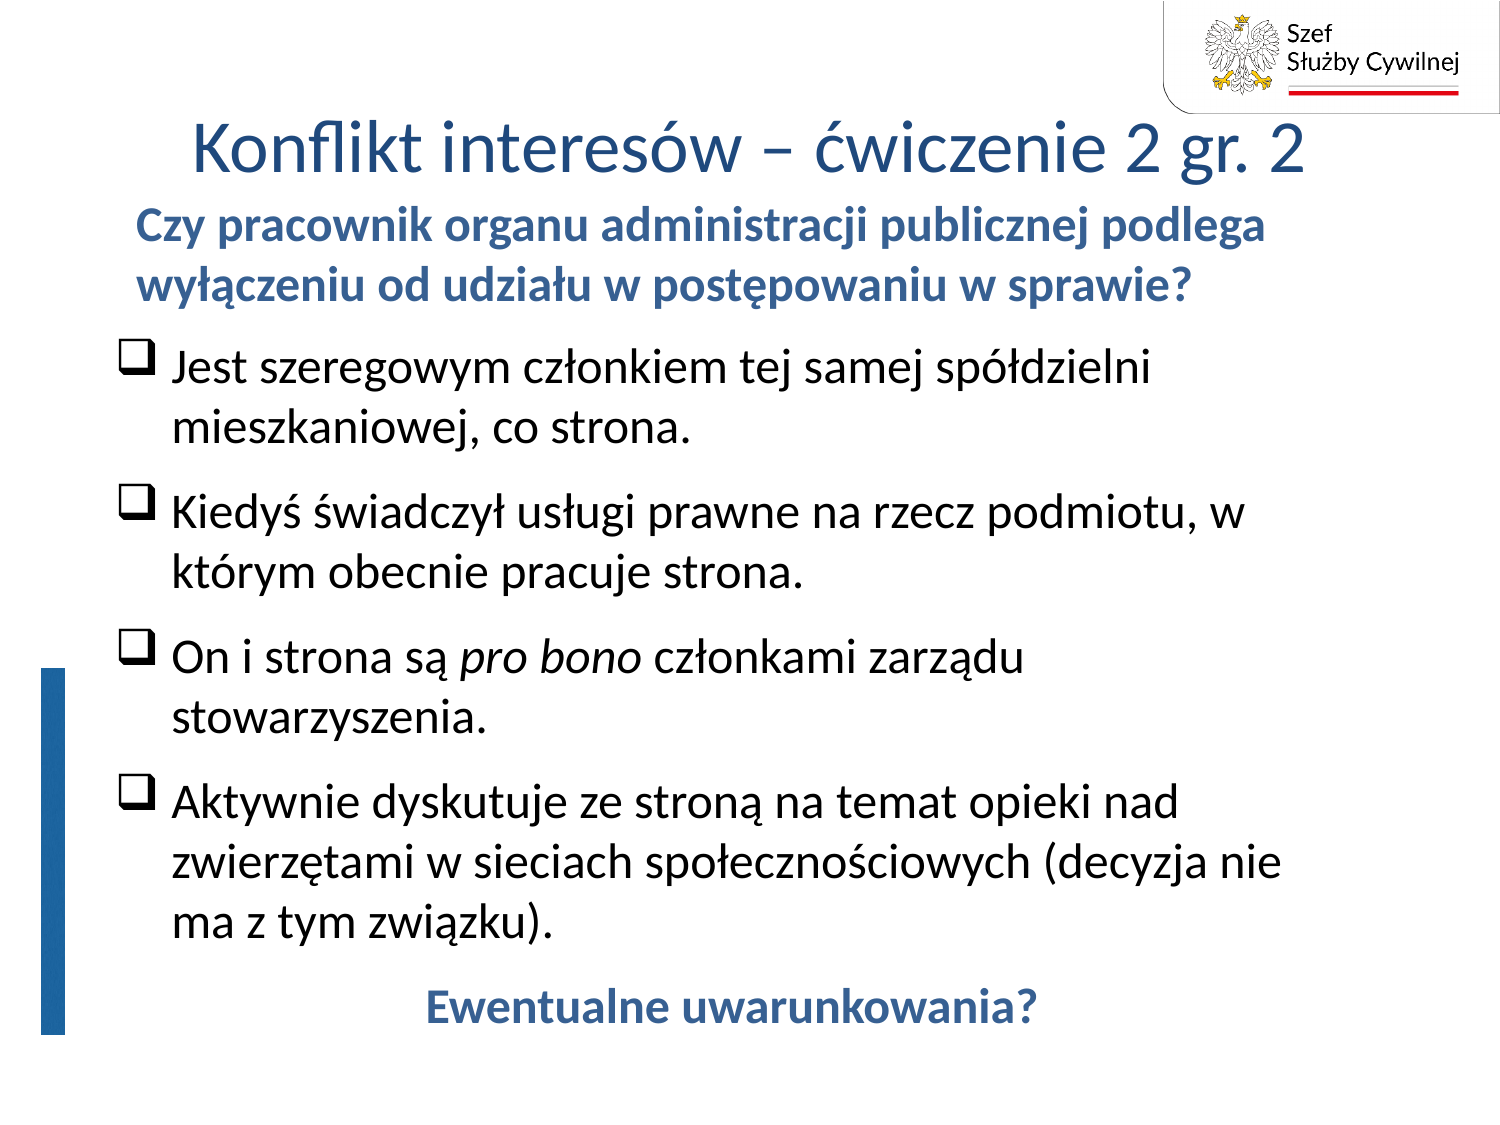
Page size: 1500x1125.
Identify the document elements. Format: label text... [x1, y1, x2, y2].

title Konflikt interesów – ćwiczenie 2 gr. 2 [100, 90, 1400, 215]
text_box Jest szeregowym członkiem tej samej spółdzielni mieszkaniowej, co strona. Kiedyś świadczył usługi prawne na rzecz podmiotu, w którym obecnie pracuje strona. On i strona są pro bono członkami zarządu stowarzyszenia. Aktywnie dyskutuje ze stroną na temat opieki nad zwierzętami w sieciach społecznościowych (decyzja nie ma z tym związku). Ewentualne uwarunkowania? [100, 326, 1365, 1041]
picture [41, 668, 65, 1035]
picture [1163, 0, 1500, 114]
text_box Czy pracownik organu administracji publicznej podlega wyłączeniu od udziału w postępowaniu w sprawie? [121, 184, 1386, 320]
